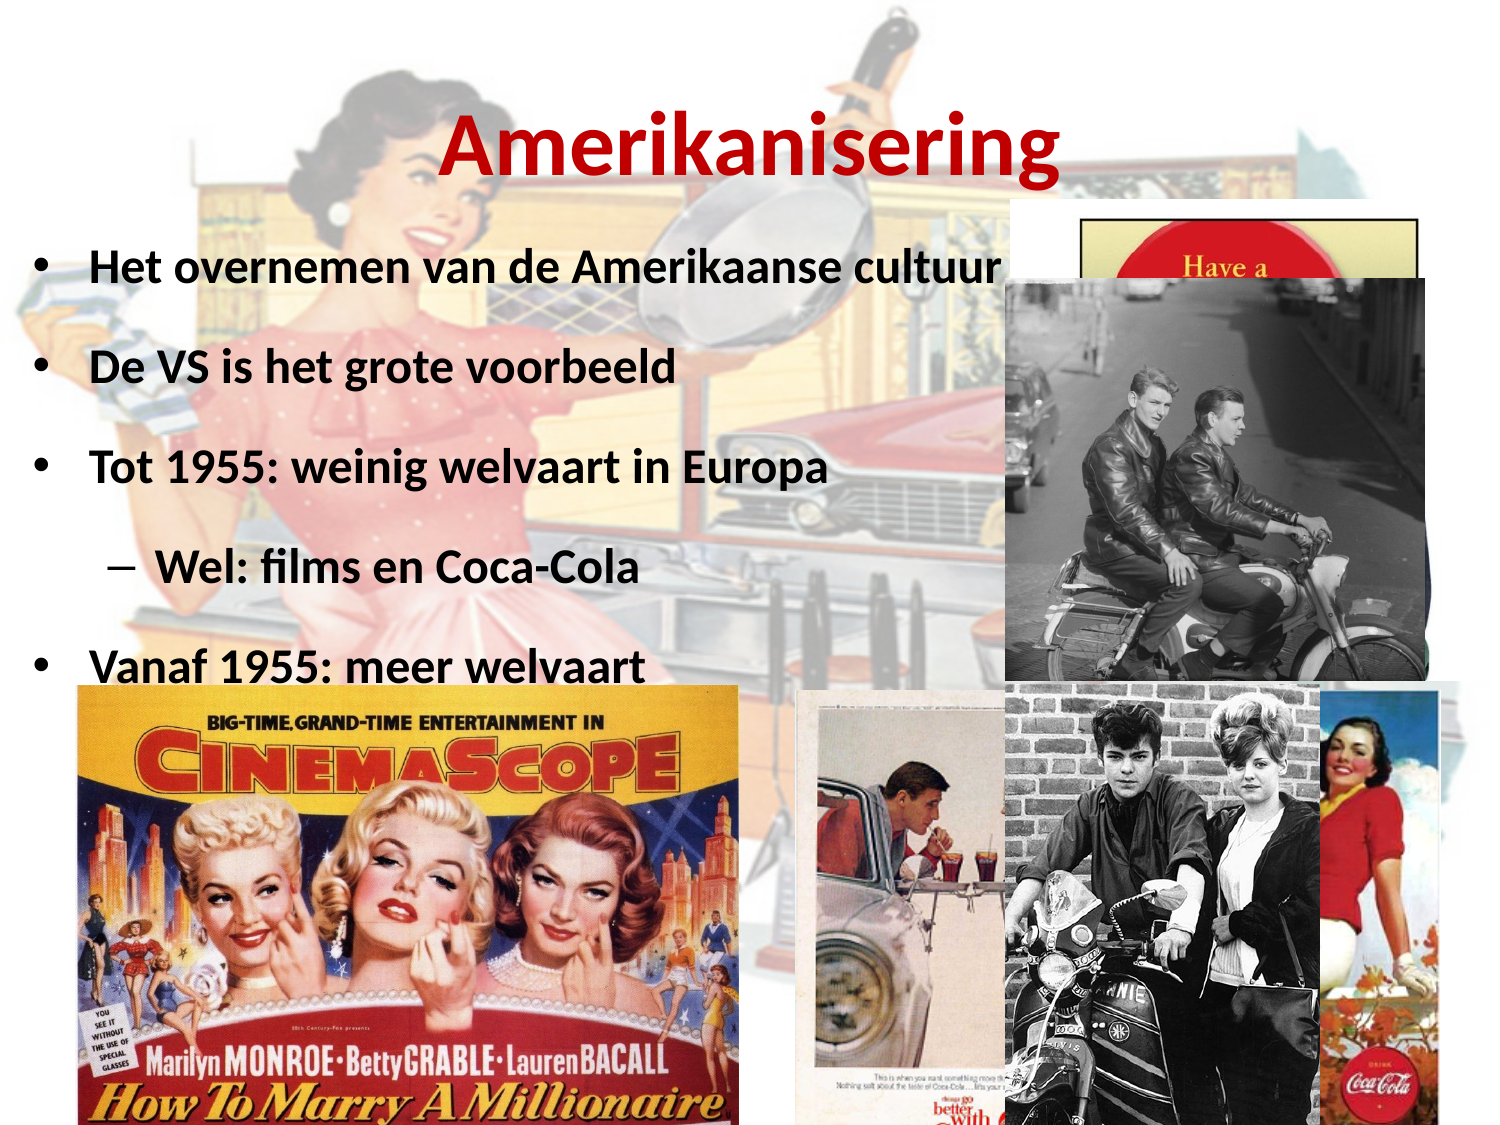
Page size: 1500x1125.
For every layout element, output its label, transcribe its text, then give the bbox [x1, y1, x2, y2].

picture [1004, 199, 1492, 681]
list Het overnemen van de Amerikaanse cultuur De VS is het grote voorbeeld Tot 1955: weinig welvaart in Europa Wel: films en Coca-Cola Vanaf 1955: meer welvaart Nu ook: tv, supermarkt en consumptiegoederen Ook: jongerenculturen [17, 196, 1004, 1117]
picture [74, 685, 739, 1125]
title Amerikanisering [75, 45, 1425, 233]
picture [795, 684, 1441, 1125]
